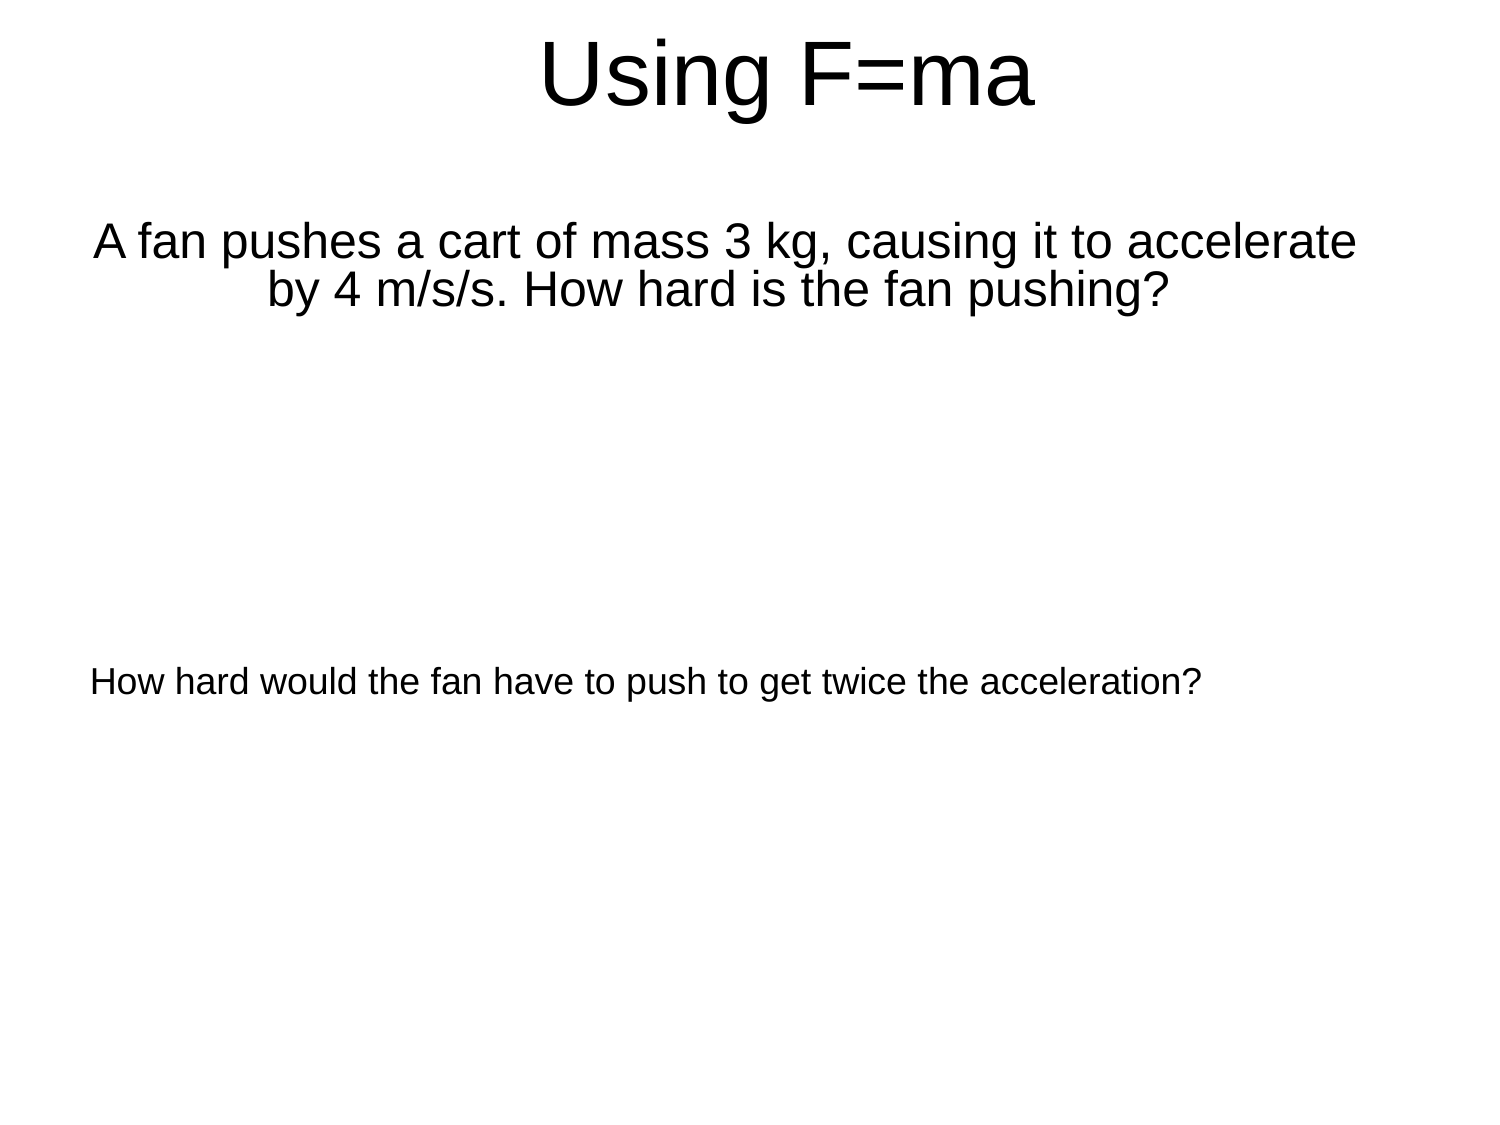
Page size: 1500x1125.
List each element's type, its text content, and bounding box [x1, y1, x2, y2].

subtitle A fan pushes a cart of mass 3 kg, causing it to accelerate by 4 m/s/s. How hard is the fan pushing? [37, 212, 1401, 326]
text_box How hard would the fan have to push to get twice the acceleration? [75, 649, 1250, 710]
title Using F=ma [149, 0, 1426, 138]
